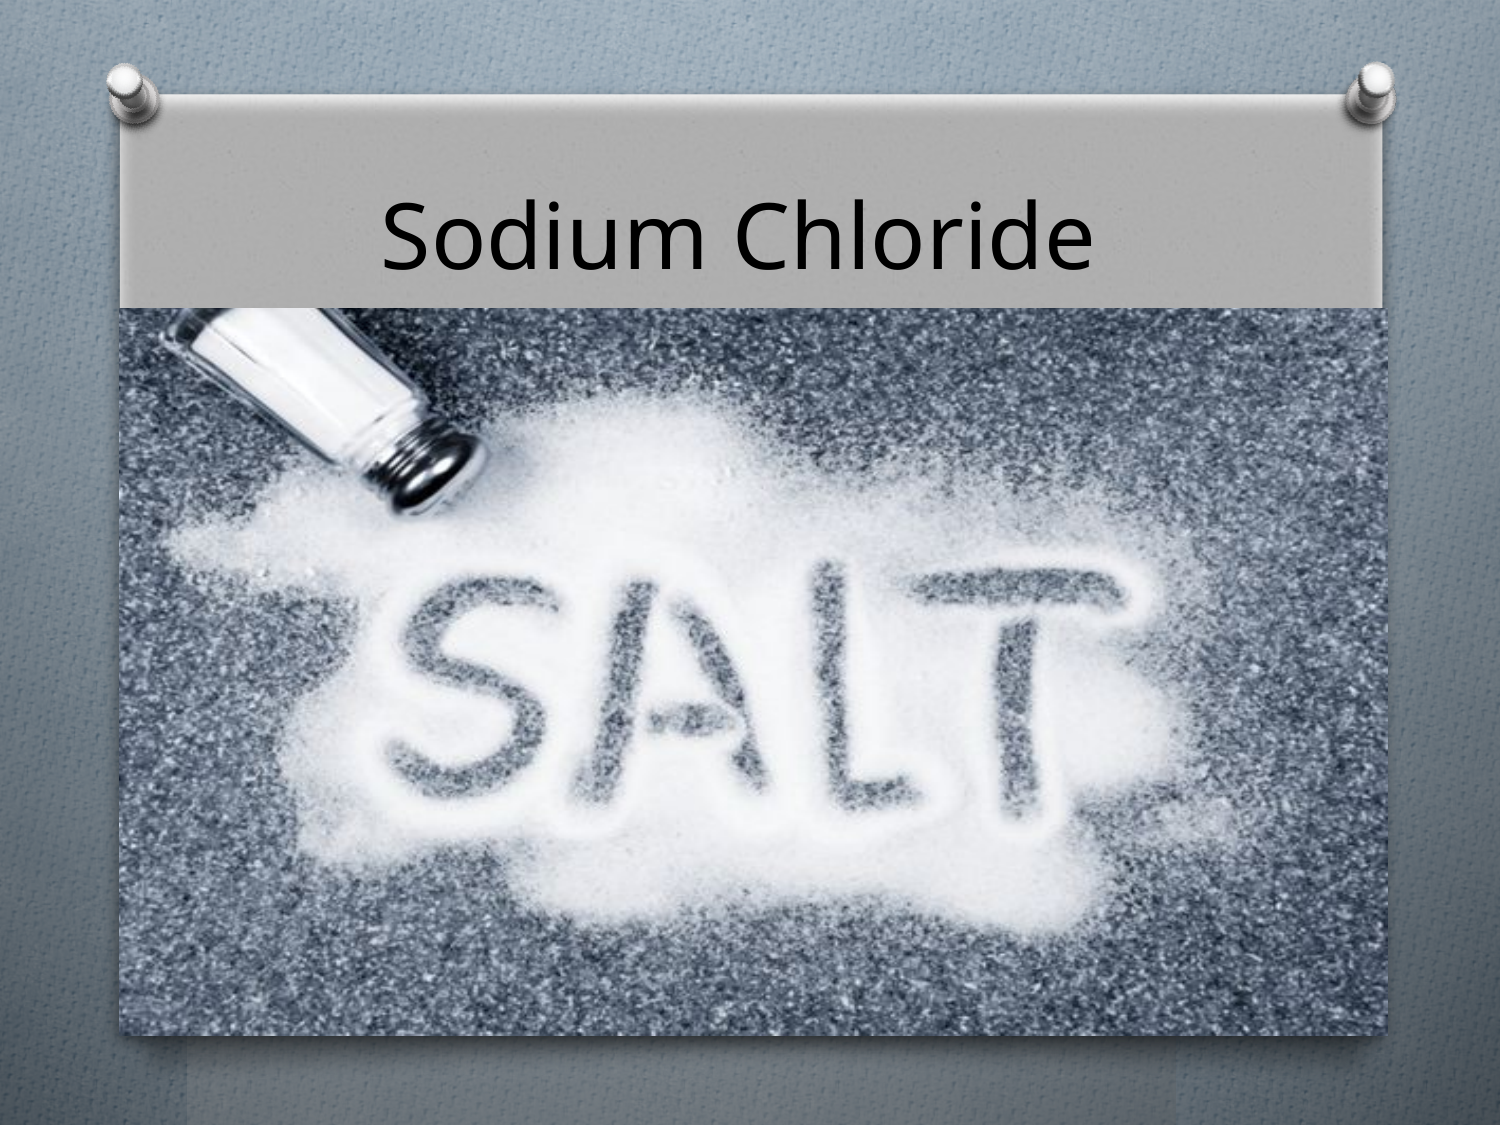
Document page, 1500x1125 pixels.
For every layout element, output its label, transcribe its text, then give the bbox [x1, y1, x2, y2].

picture [75, 29, 198, 153]
title Sodium Chloride [179, 134, 1323, 307]
picture [118, 307, 1388, 1037]
picture [1317, 35, 1439, 156]
